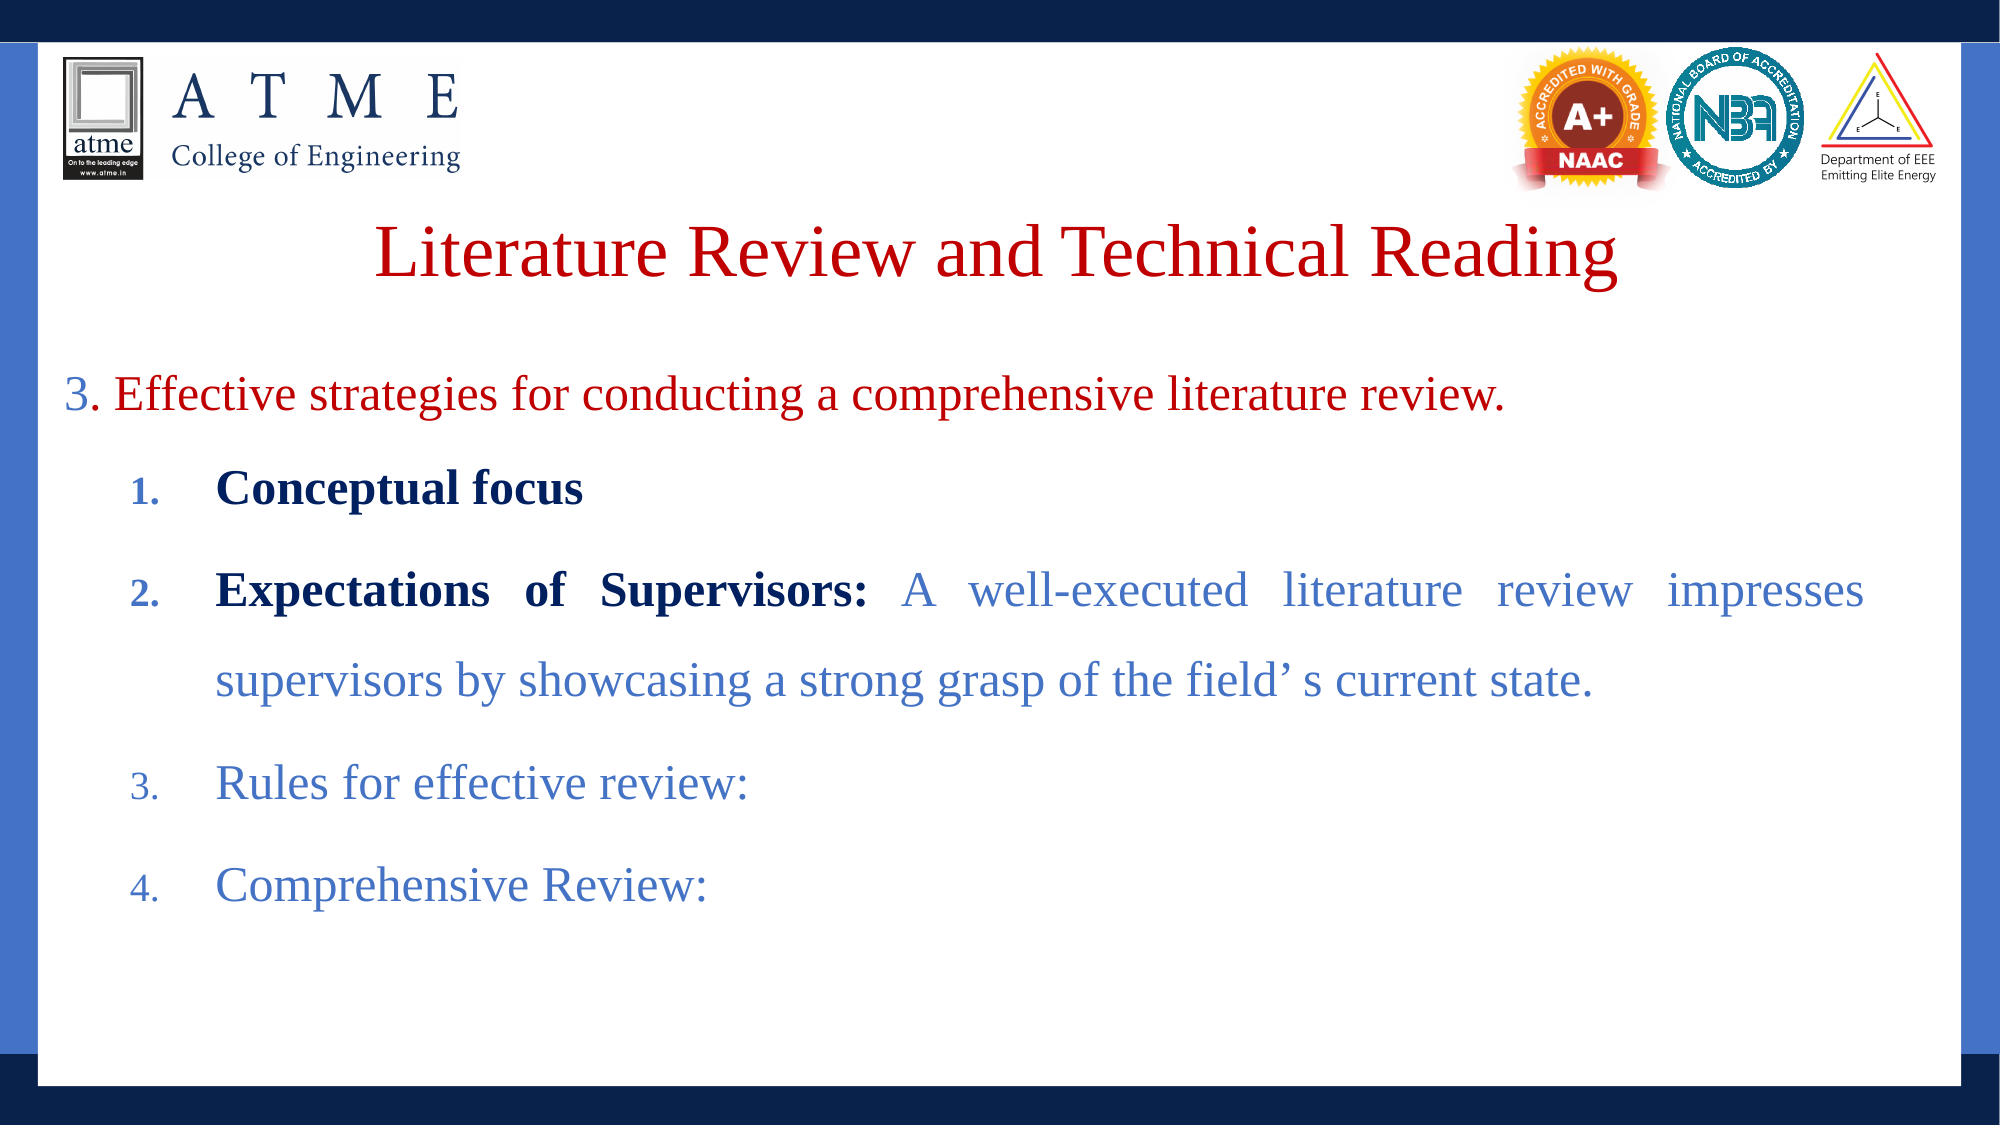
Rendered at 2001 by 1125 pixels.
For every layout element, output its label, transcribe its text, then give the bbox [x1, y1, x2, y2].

picture [1666, 47, 1804, 99]
list 3. Effective strategies for conducting a comprehensive literature review. Conceptual focus Expectations of Supervisors: A well-executed literature review impresses supervisors by showcasing a strong grasp of the field’ s current state. Rules for effective review: Comprehensive Review: [49, 322, 1881, 961]
picture [1531, 60, 1651, 99]
picture [0, 0, 2000, 43]
picture [1815, 49, 1939, 184]
picture [0, 1054, 2000, 1125]
picture [63, 57, 461, 180]
title Literature Review and Technical Reading [187, 99, 1808, 322]
